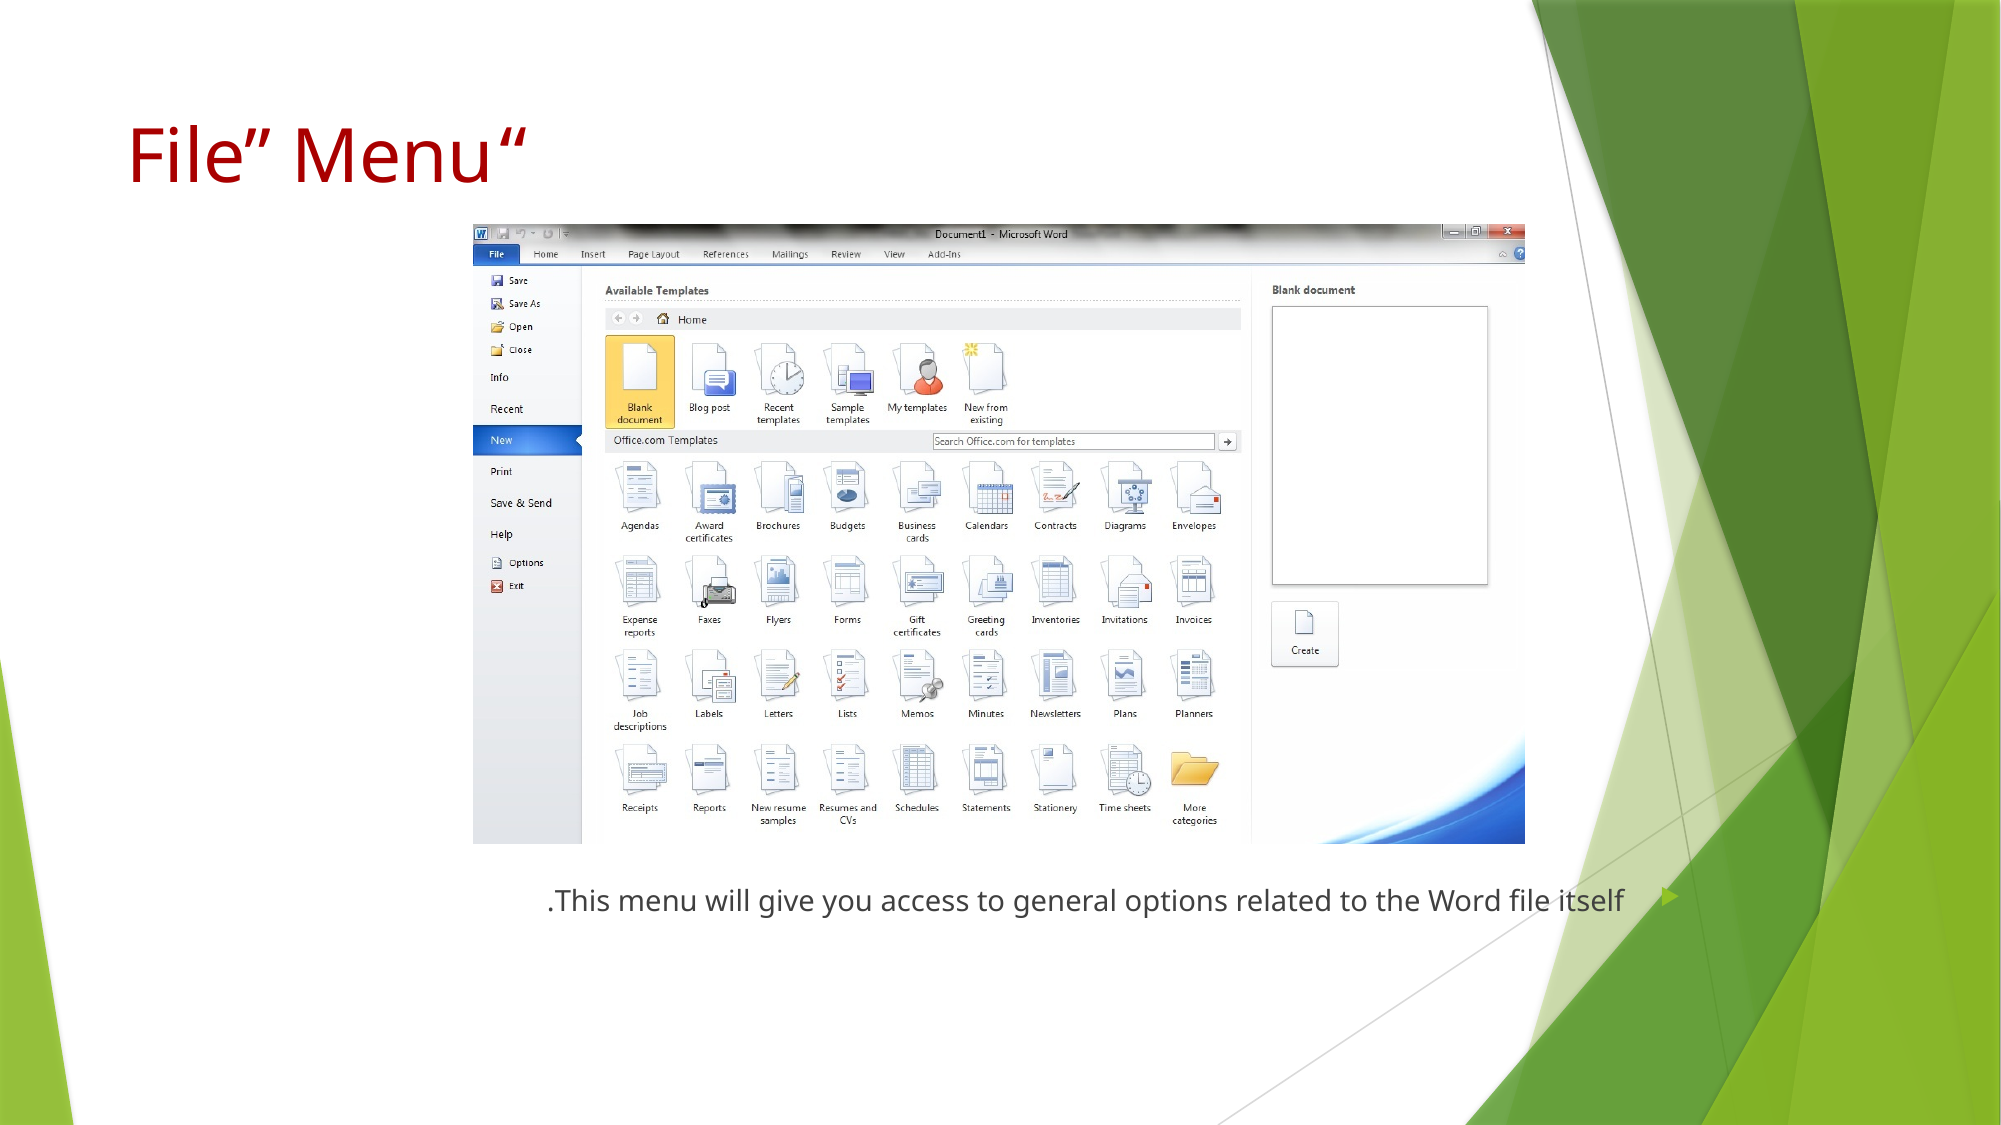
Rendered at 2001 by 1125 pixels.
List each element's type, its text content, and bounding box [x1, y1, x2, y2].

picture [472, 224, 1525, 845]
title “File” Menu [111, 99, 1522, 317]
list This menu will give you access to general options related to the Word file itself. [301, 875, 1697, 1057]
